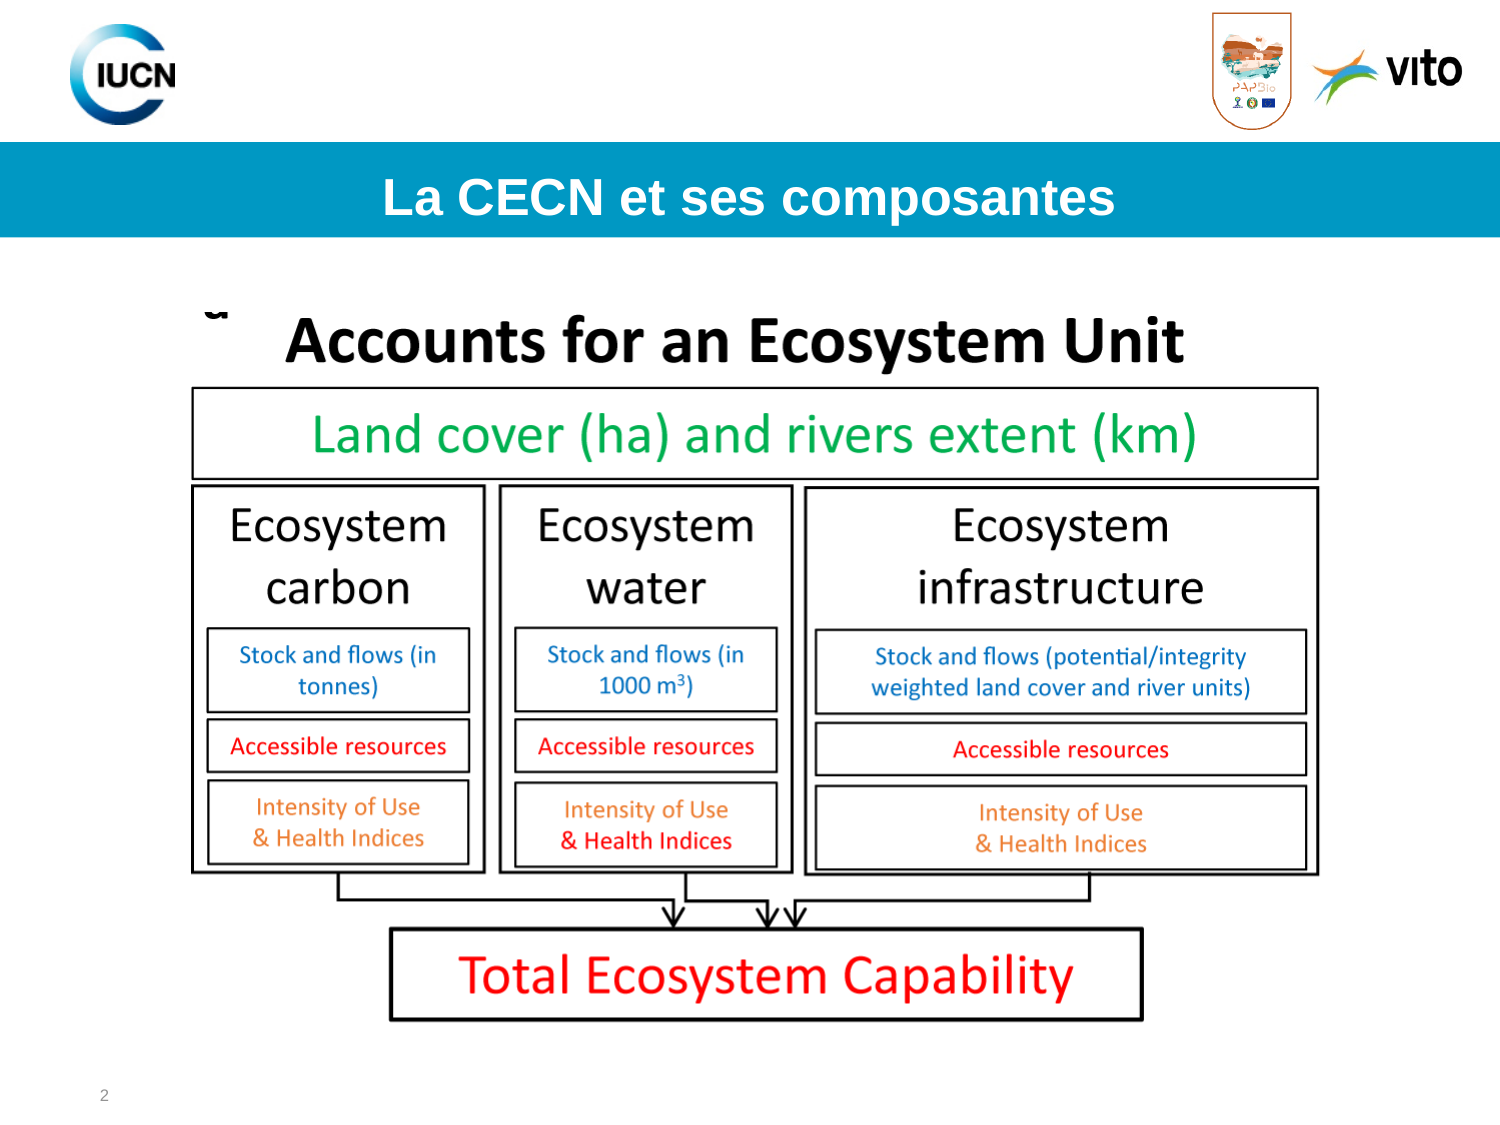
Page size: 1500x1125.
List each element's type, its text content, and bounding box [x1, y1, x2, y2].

picture [70, 24, 175, 125]
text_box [1199, 4, 1478, 136]
text_box La CECN et ses composantes [0, 142, 1500, 238]
picture [187, 312, 1340, 1051]
